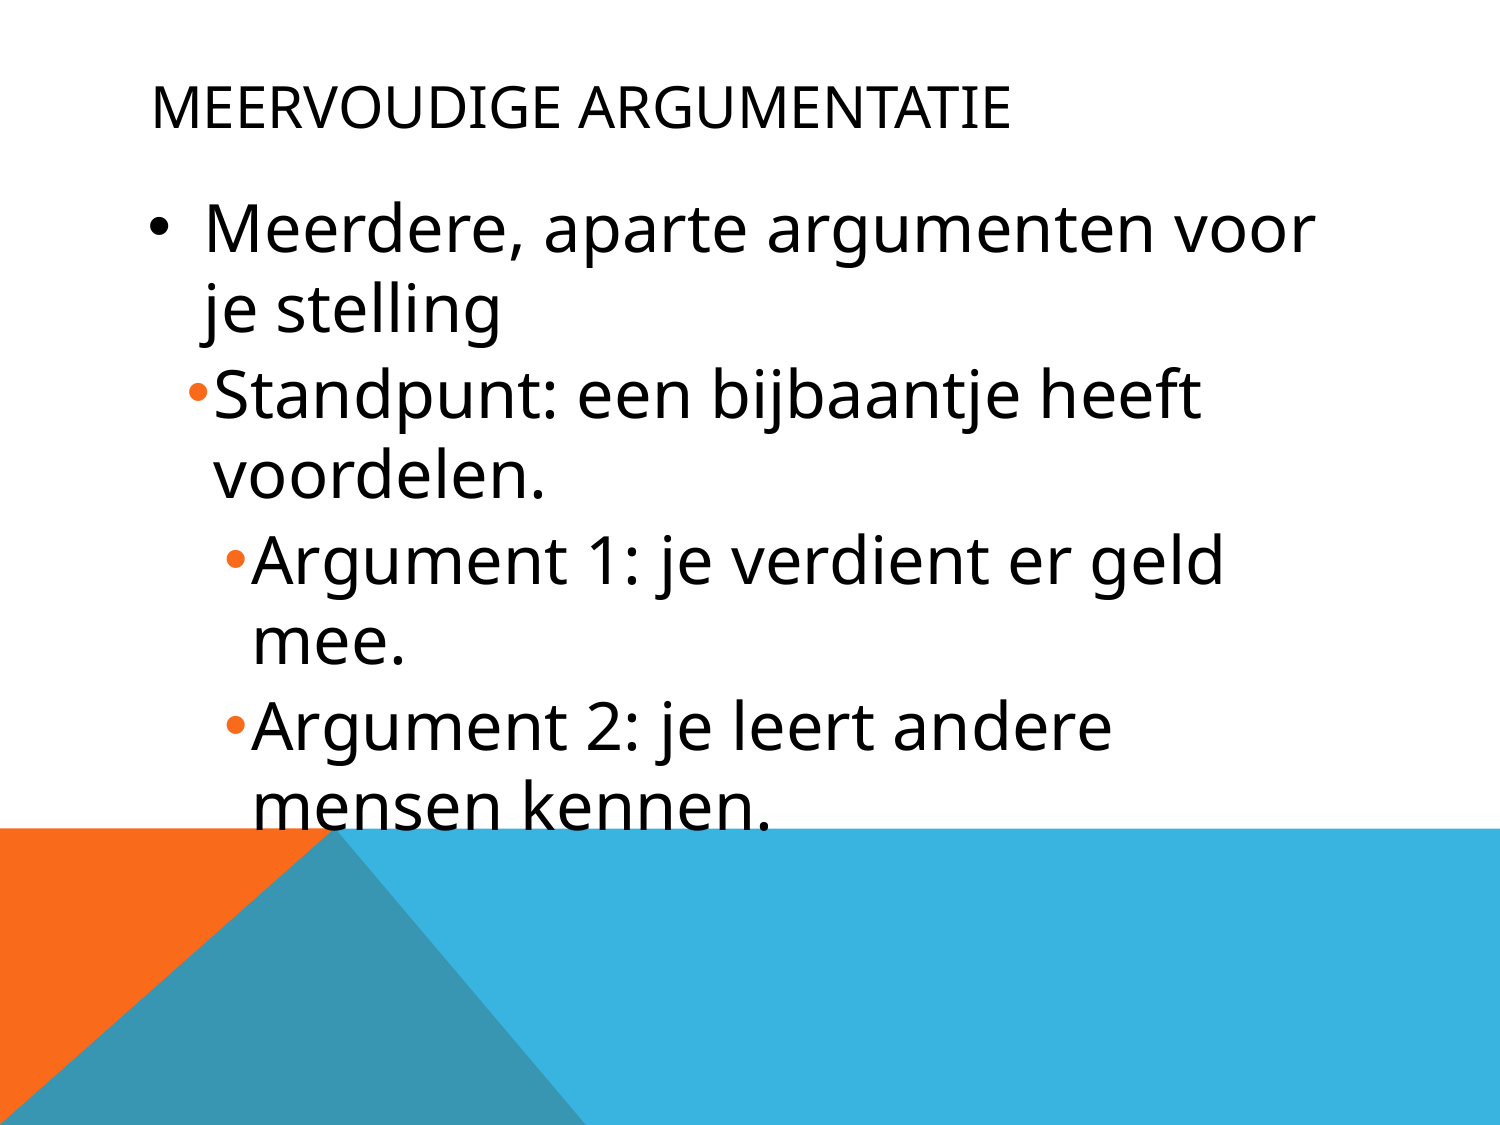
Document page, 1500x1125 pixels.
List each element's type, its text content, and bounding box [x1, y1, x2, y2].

list Meerdere, aparte argumenten voor je stelling Standpunt: een bijbaantje heeft voordelen. Argument 1: je verdient er geld mee. Argument 2: je leert andere mensen kennen. [132, 178, 1367, 766]
title Meervoudige argumentatie [135, 60, 1369, 150]
